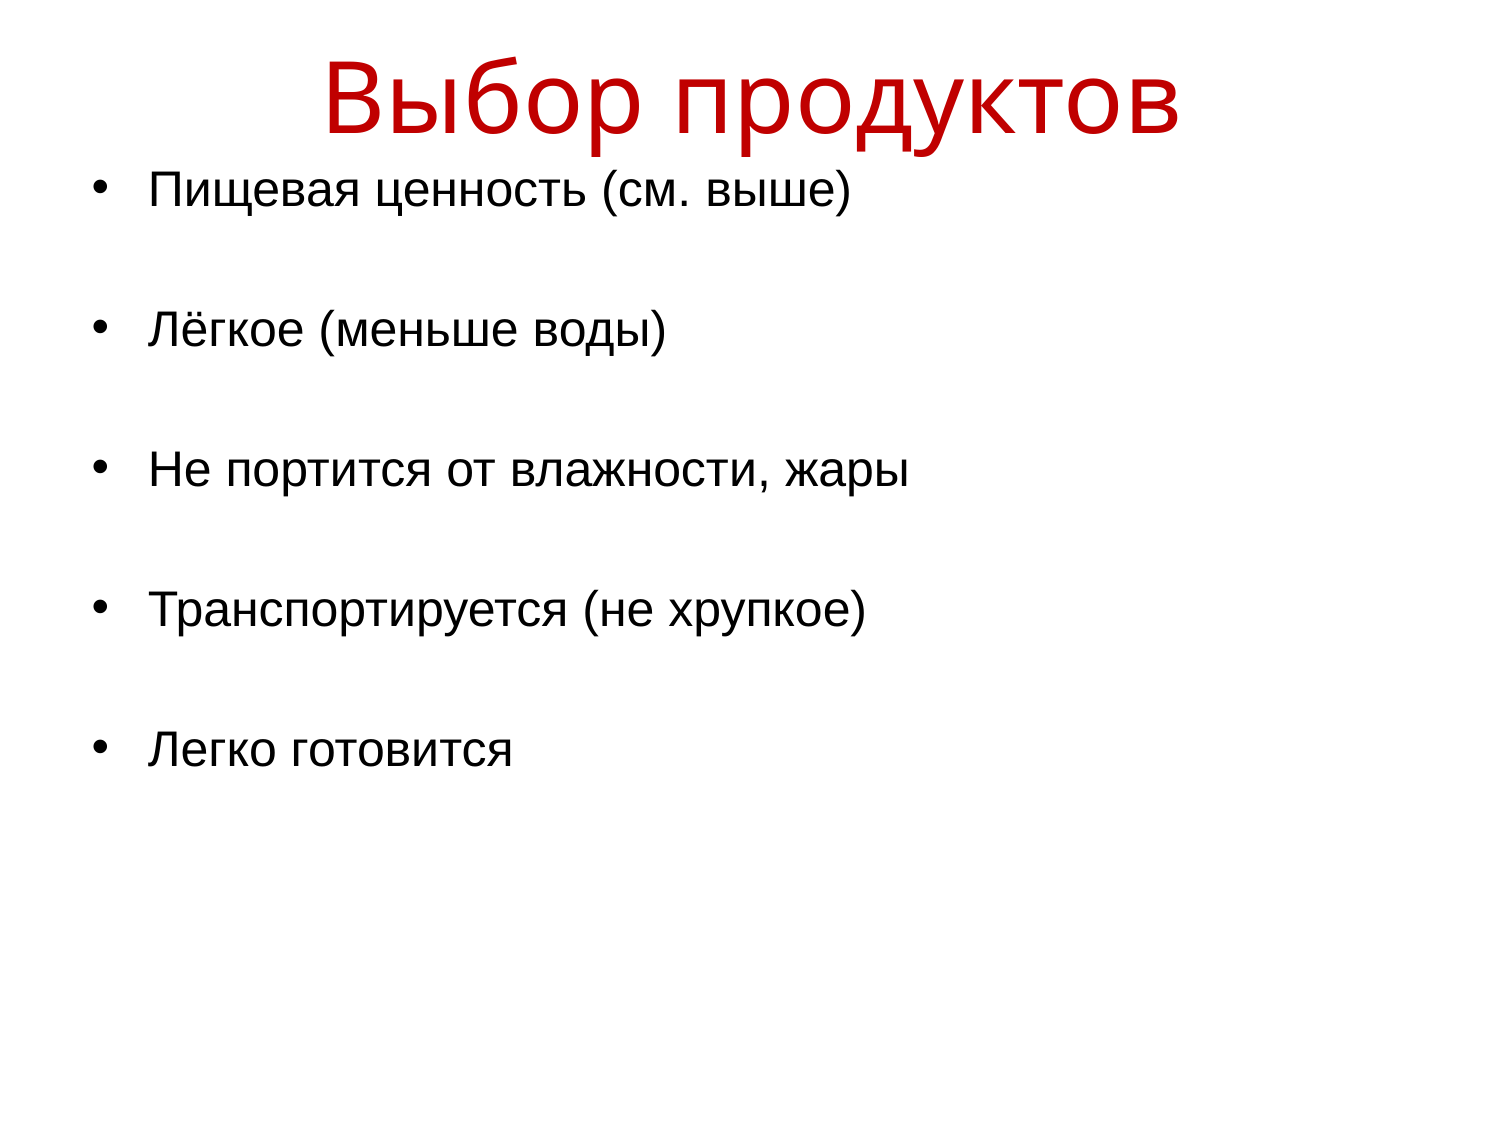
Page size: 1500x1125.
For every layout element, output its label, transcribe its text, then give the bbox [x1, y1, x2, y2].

list Пищевая ценность (см. выше) Лёгкое (меньше воды) Не портится от влажности, жары Транспортируется (не хрупкое) Легко готовится [76, 149, 1427, 1083]
title Выбор продуктов [76, 0, 1427, 149]
